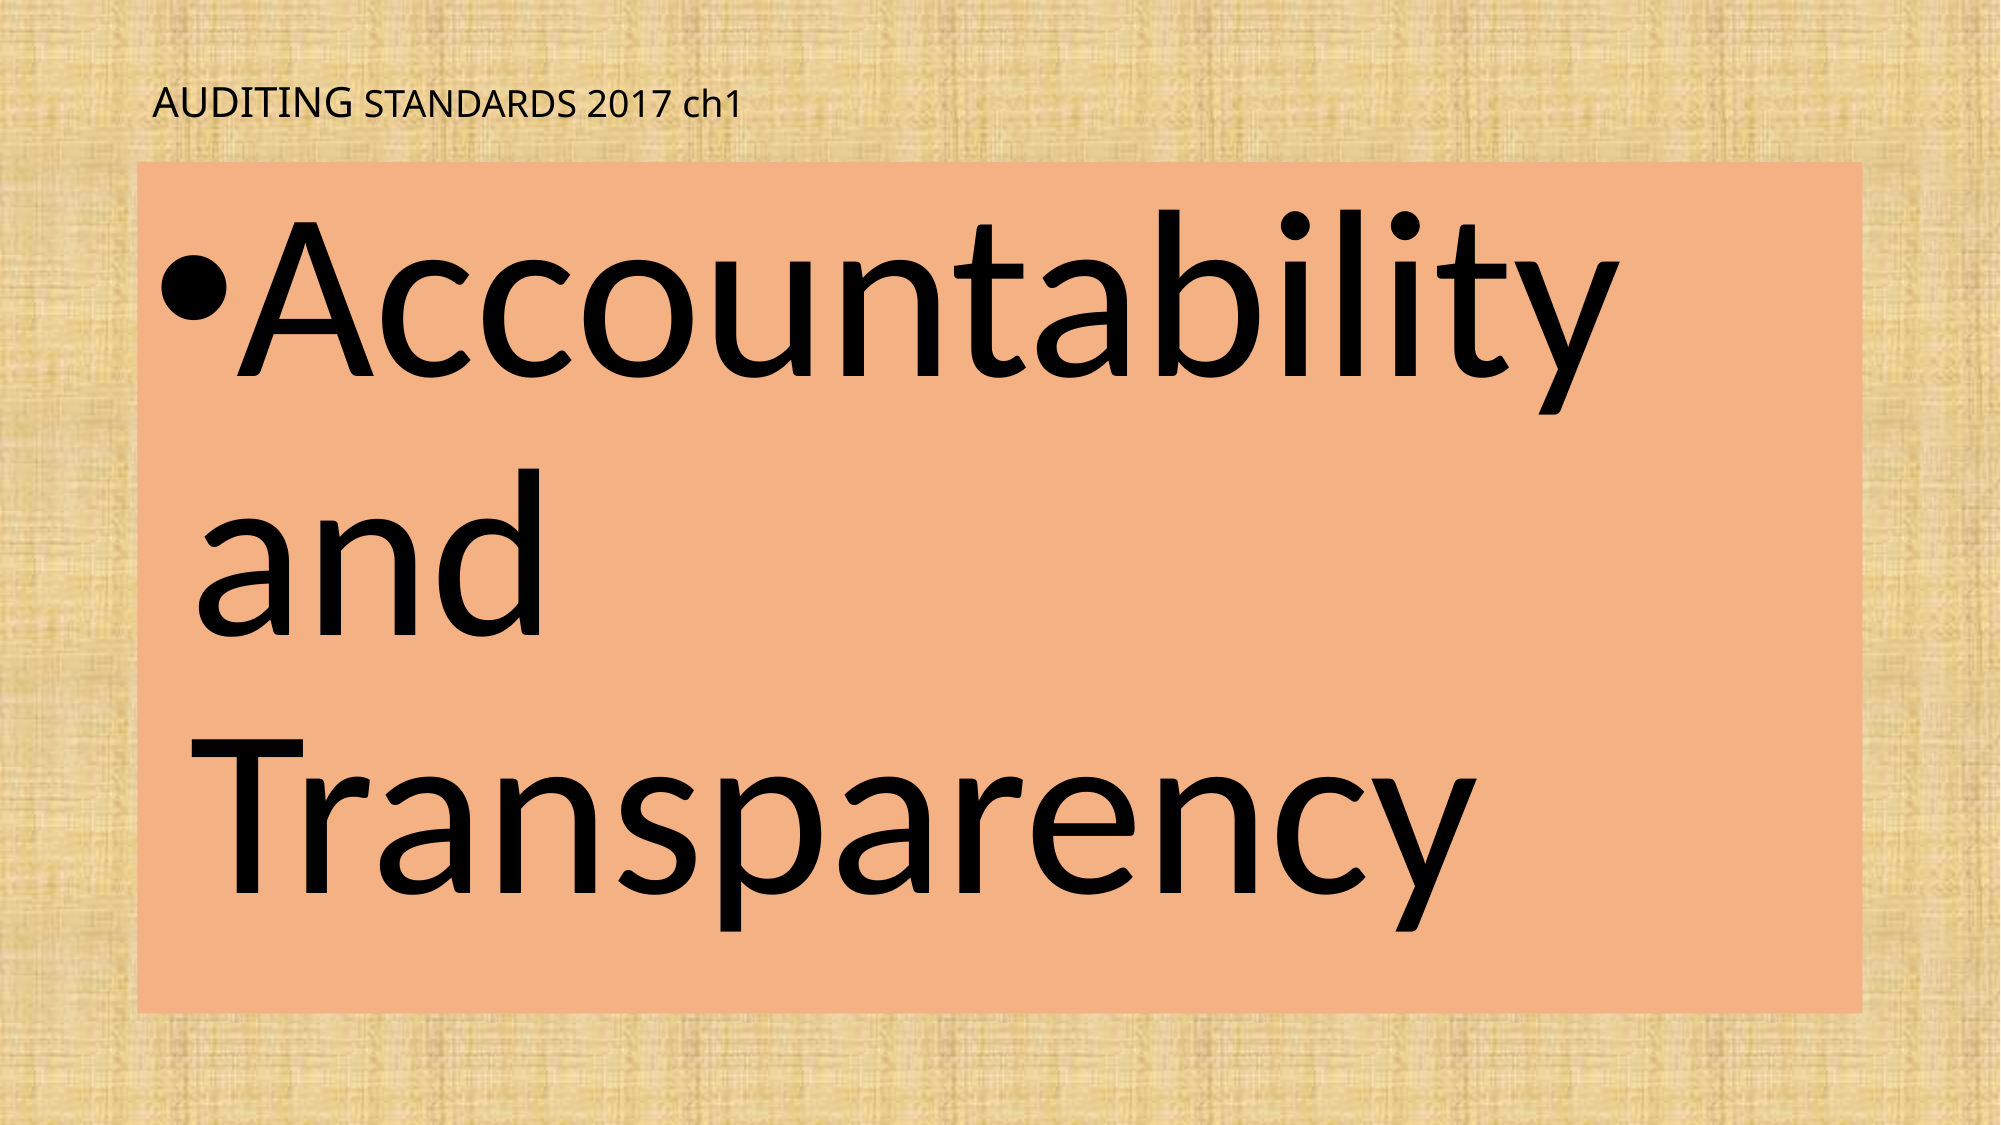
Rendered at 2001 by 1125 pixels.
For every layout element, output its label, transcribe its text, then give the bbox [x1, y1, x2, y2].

title AUDITING STANDARDS 2017 ch1 [137, 46, 1863, 161]
picture [0, 0, 2001, 1125]
list Accountability and Transparency [137, 161, 1863, 1014]
